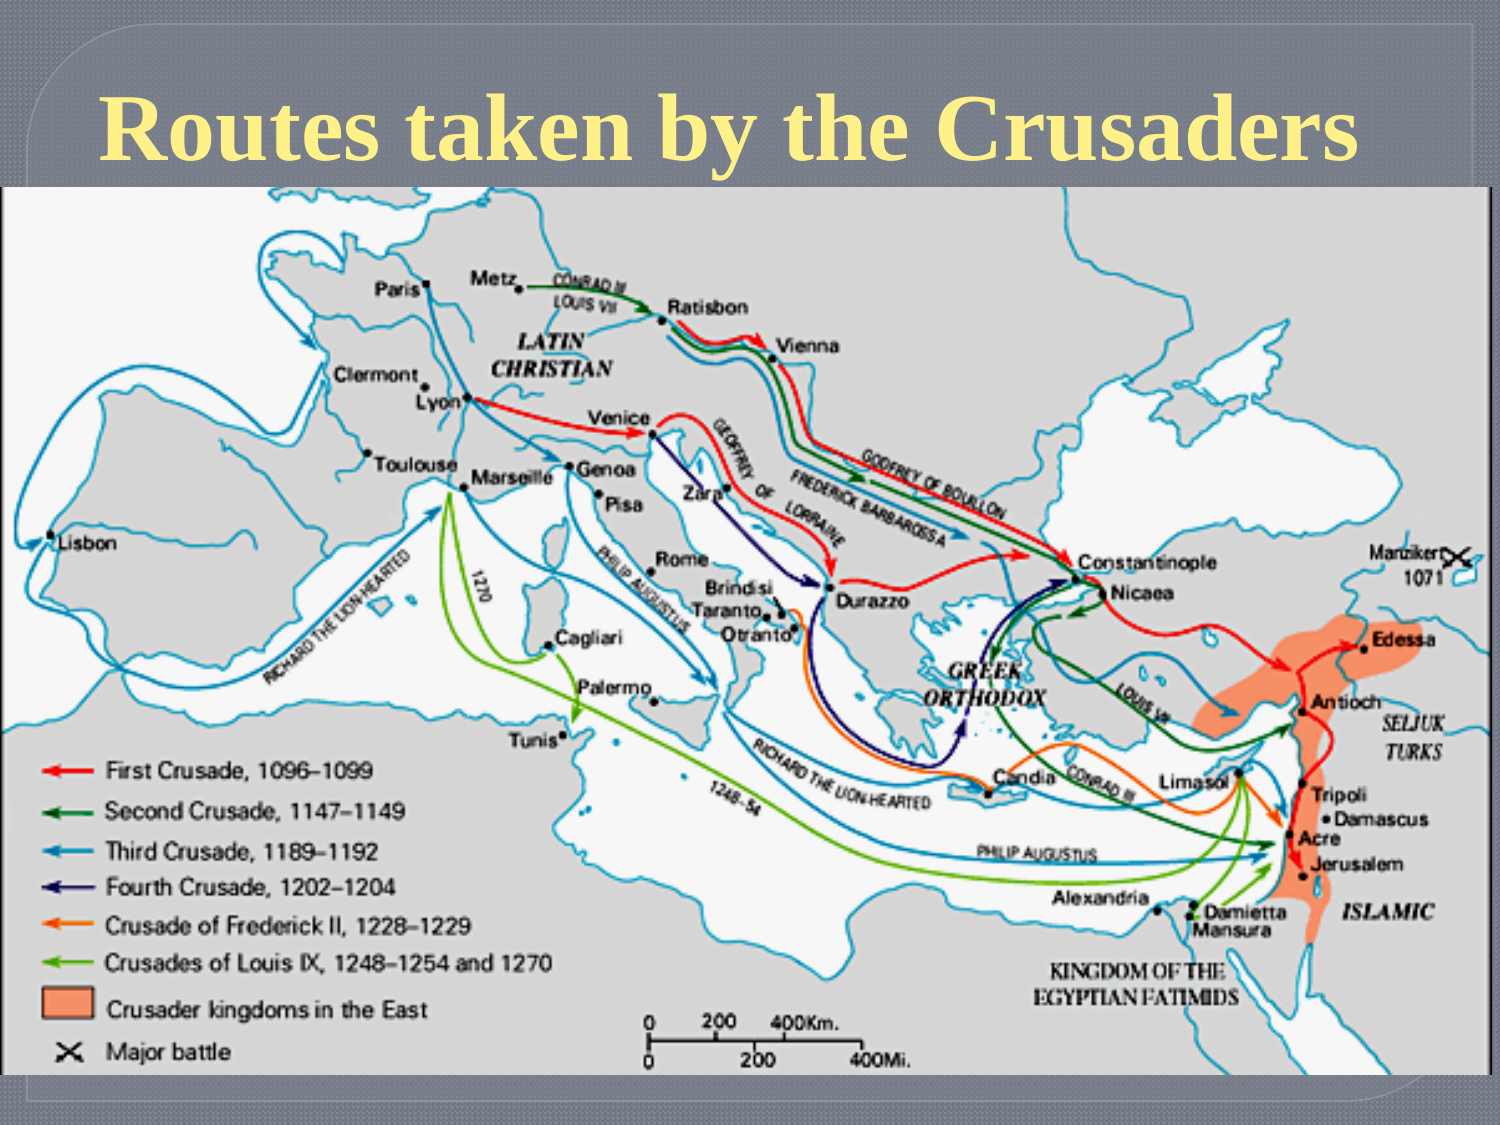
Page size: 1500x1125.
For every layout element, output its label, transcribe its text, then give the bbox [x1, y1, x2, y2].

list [0, 187, 1493, 1076]
title Routes taken by the Crusaders [75, 0, 1425, 186]
